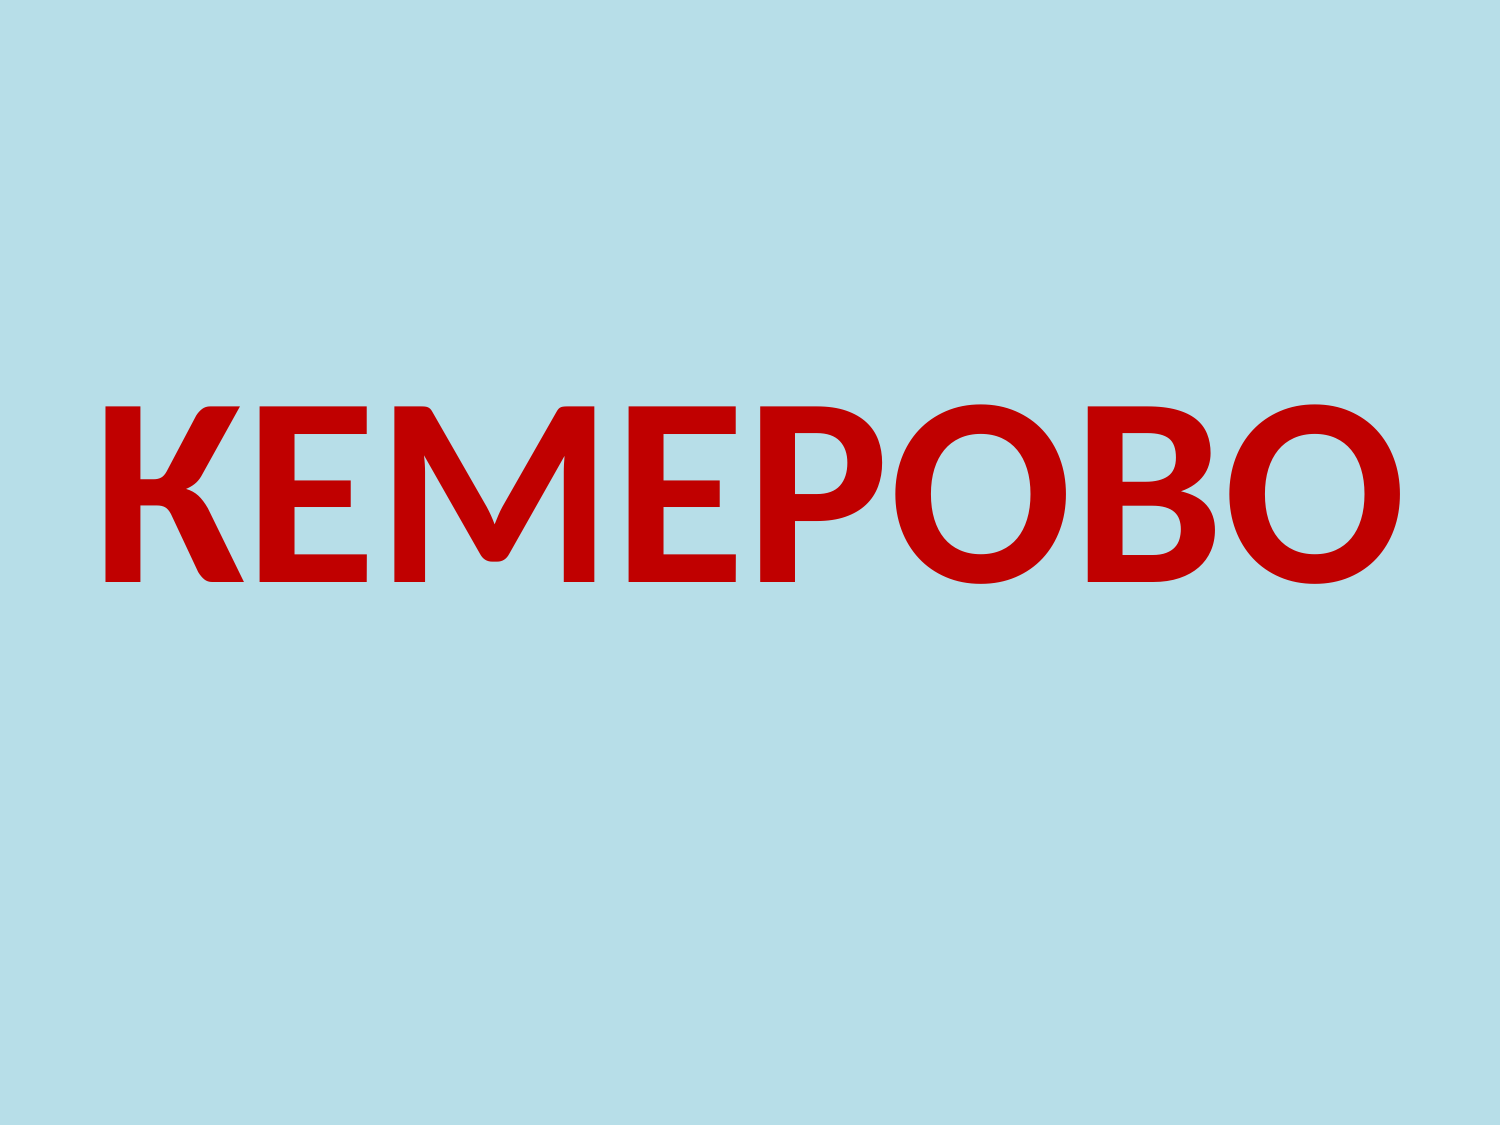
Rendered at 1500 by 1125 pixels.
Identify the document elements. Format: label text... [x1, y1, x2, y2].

title КЕМЕРОВО [0, 326, 1500, 622]
